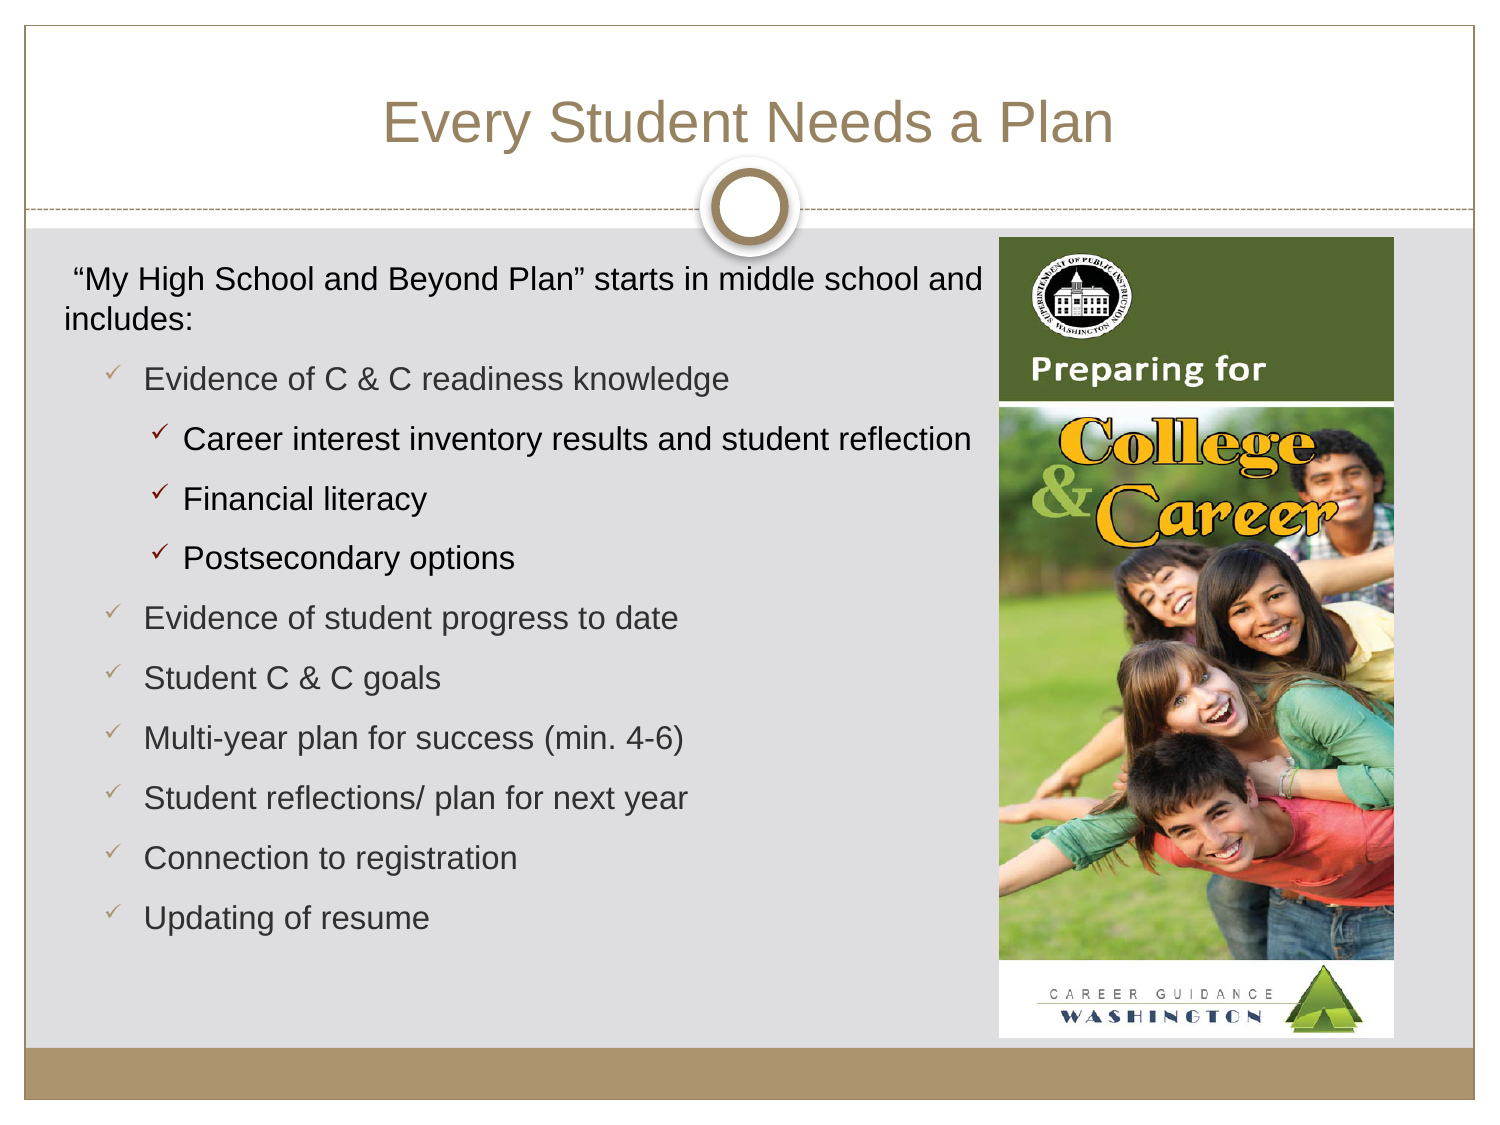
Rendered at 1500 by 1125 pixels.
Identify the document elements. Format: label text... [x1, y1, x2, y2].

title Every Student Needs a Plan [49, 37, 1450, 162]
list “My High School and Beyond Plan” starts in middle school and includes: Evidence of C & C readiness knowledge Career interest inventory results and student reflection Financial literacy Postsecondary options Evidence of student progress to date Student C & C goals Multi-year plan for success (min. 4-6) Student reflections/ plan for next year Connection to registration Updating of resume [49, 250, 992, 1001]
picture [999, 237, 1394, 1038]
